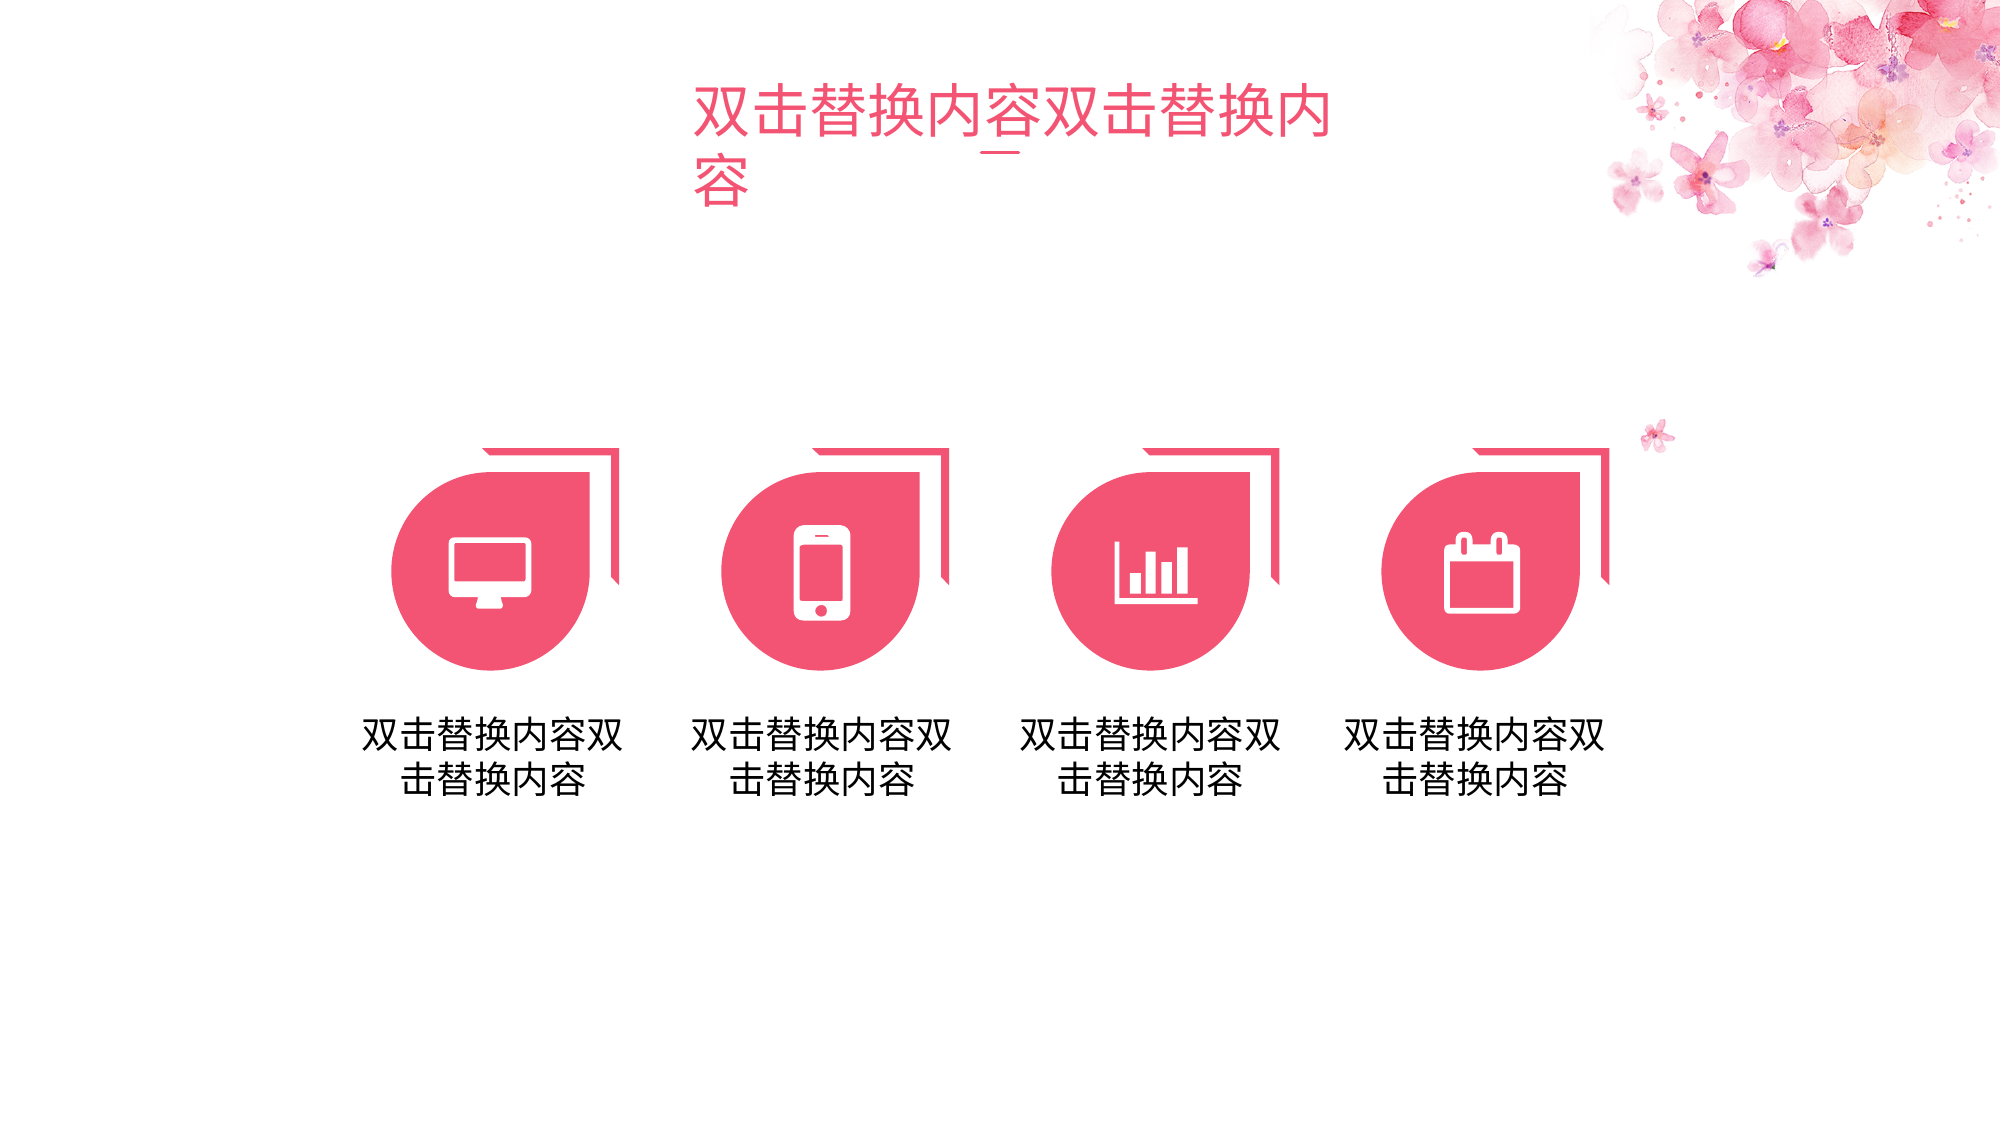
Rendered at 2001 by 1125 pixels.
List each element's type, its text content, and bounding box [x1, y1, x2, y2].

text_box 双击替换内容双击替换内容 [1315, 703, 1635, 809]
text_box [720, 471, 921, 672]
text_box [1114, 541, 1198, 605]
text_box [1050, 471, 1251, 672]
text_box [812, 448, 950, 586]
picture [1571, 0, 2000, 459]
text_box [793, 525, 851, 621]
text_box 双击替换内容双击替换内容 [333, 703, 653, 809]
text_box [1380, 471, 1581, 672]
text_box [1472, 448, 1571, 456]
text_box [390, 471, 591, 672]
text_box [448, 537, 532, 609]
text_box [1142, 448, 1280, 586]
text_box 双击替换内容双击替换内容 [678, 66, 1363, 222]
text_box 双击替换内容双击替换内容 [991, 703, 1311, 809]
text_box [1444, 531, 1521, 614]
text_box [1601, 459, 1610, 586]
text_box [482, 448, 620, 586]
text_box 双击替换内容双击替换内容 [662, 703, 982, 809]
